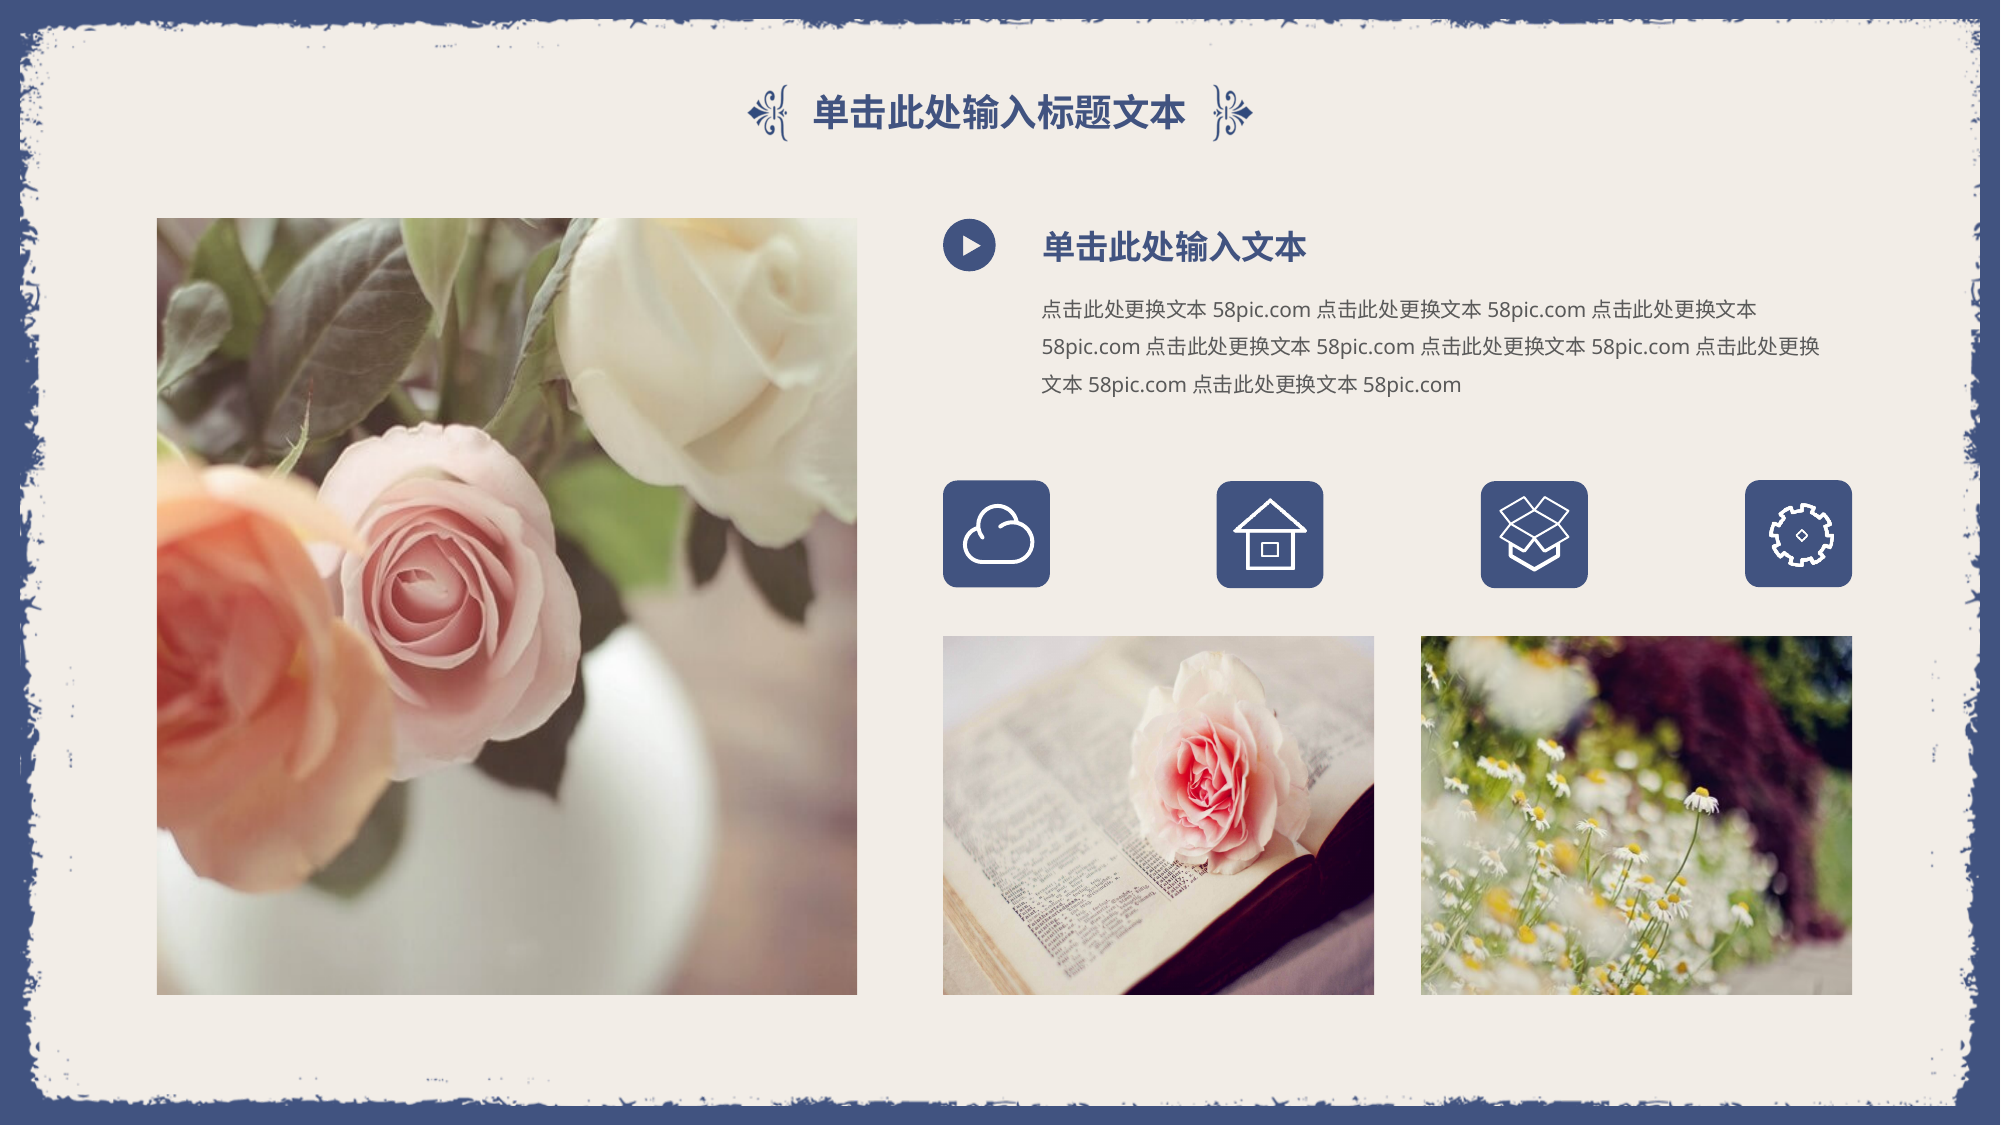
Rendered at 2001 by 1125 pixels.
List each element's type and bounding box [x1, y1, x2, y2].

text_box [1480, 481, 1588, 589]
text_box [1216, 481, 1324, 589]
text_box [1745, 480, 1853, 588]
picture [738, 93, 796, 134]
picture [1204, 93, 1262, 134]
text_box [0, 6, 2000, 1119]
text_box [943, 480, 1050, 588]
